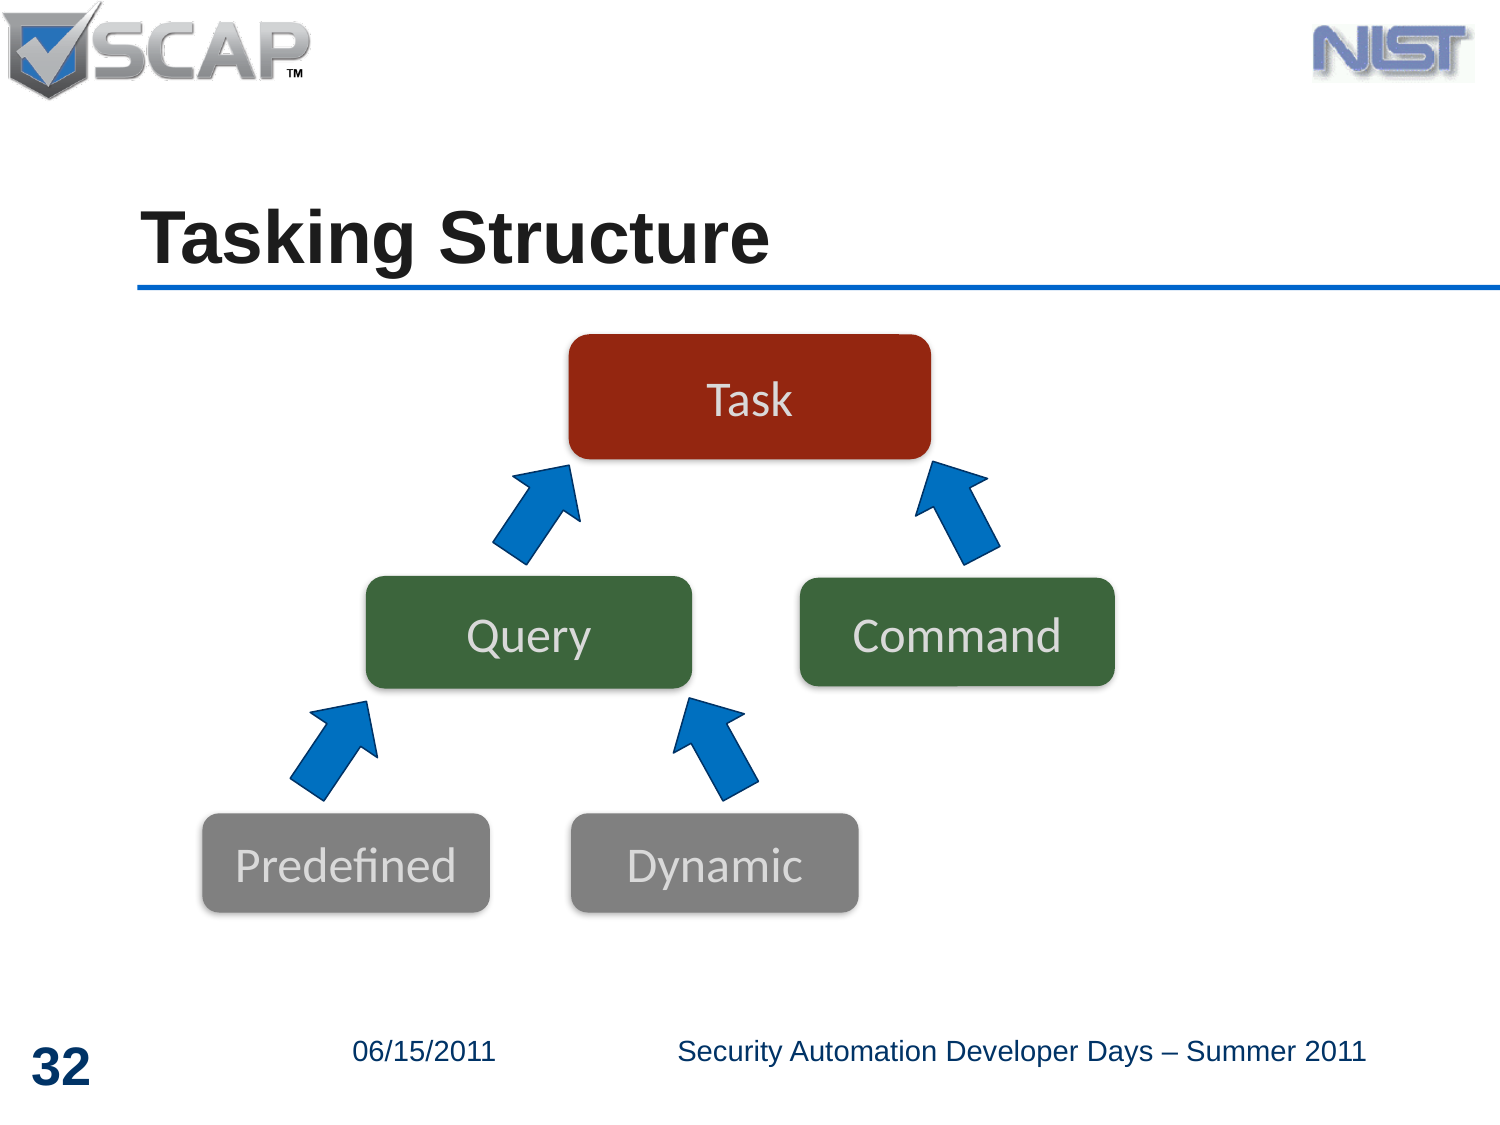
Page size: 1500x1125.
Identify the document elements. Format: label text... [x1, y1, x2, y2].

text_box [673, 697, 759, 801]
picture [1312, 24, 1475, 83]
list [137, 288, 1400, 1026]
text_box Predefined [202, 813, 490, 913]
text_box [290, 701, 378, 802]
text_box Task [568, 334, 932, 460]
footer Security Automation Developer Days – Summer 2011 [662, 1025, 1426, 1103]
title Tasking Structure [124, 99, 1426, 288]
text_box Command [799, 577, 1115, 687]
text_box Dynamic [571, 813, 859, 913]
picture [0, 0, 313, 103]
text_box [915, 461, 1000, 566]
slide_number 32 [13, 1023, 111, 1105]
text_box Query [365, 575, 693, 689]
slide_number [337, 1025, 662, 1103]
